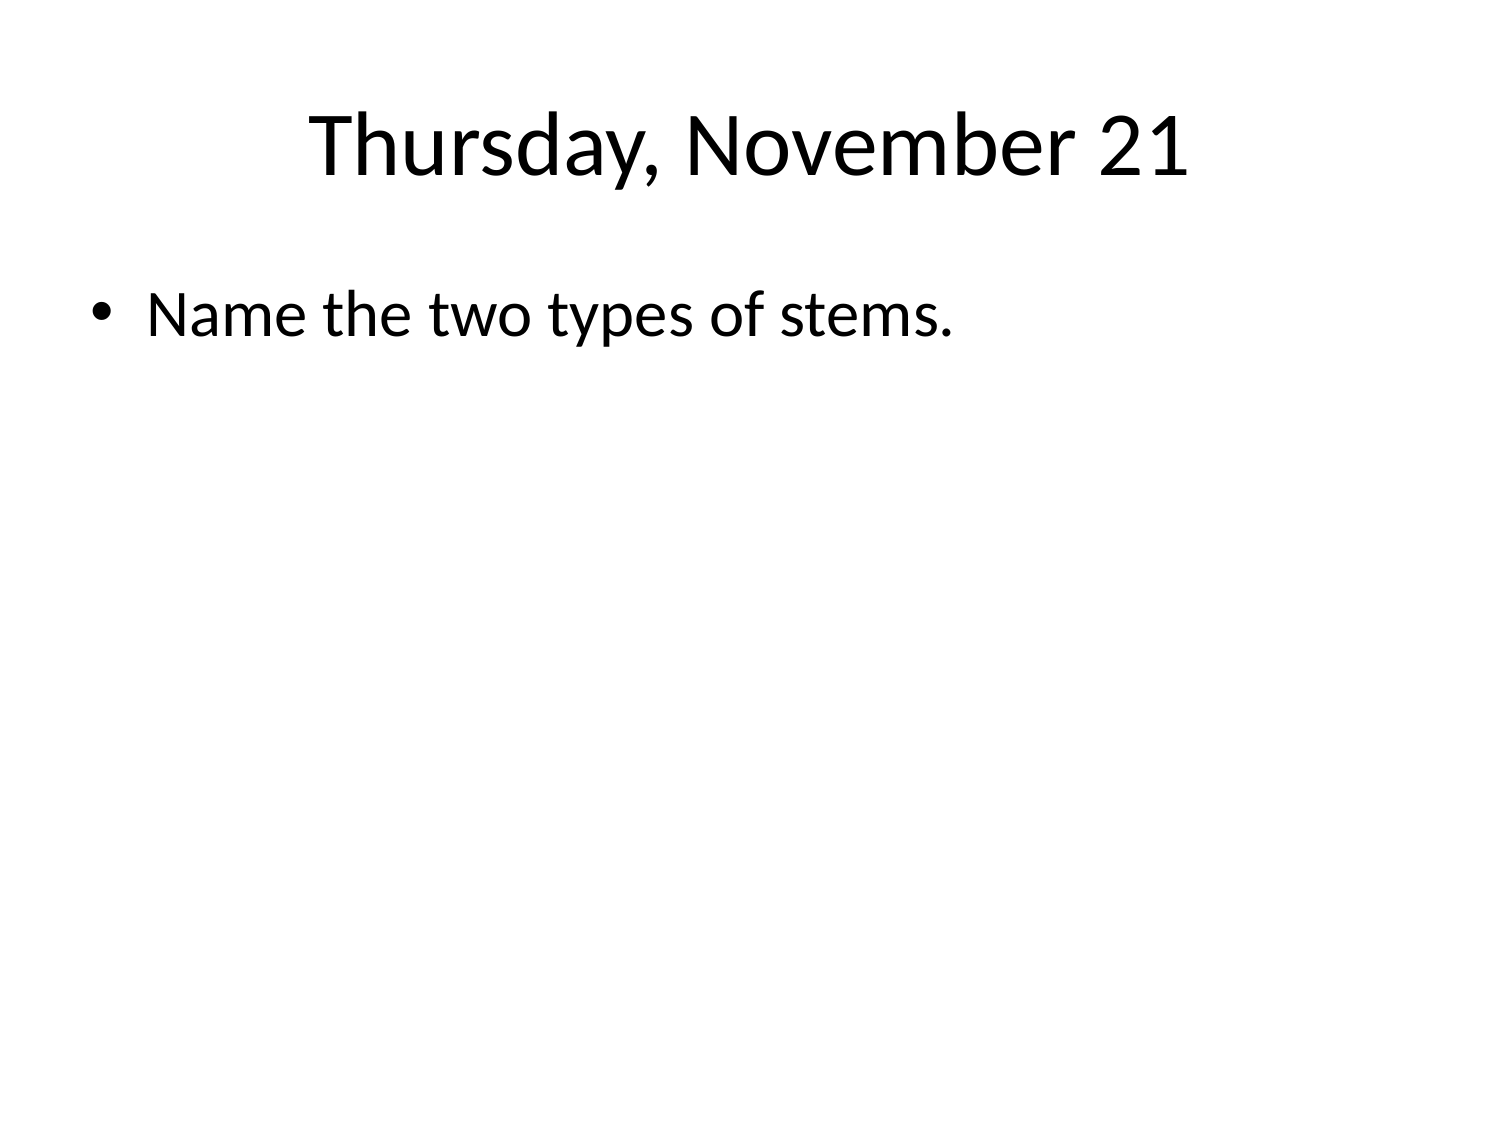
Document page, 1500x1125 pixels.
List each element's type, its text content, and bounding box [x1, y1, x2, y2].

list Name the two types of stems. [75, 262, 1425, 1005]
title Thursday, November 21 [75, 45, 1425, 233]
